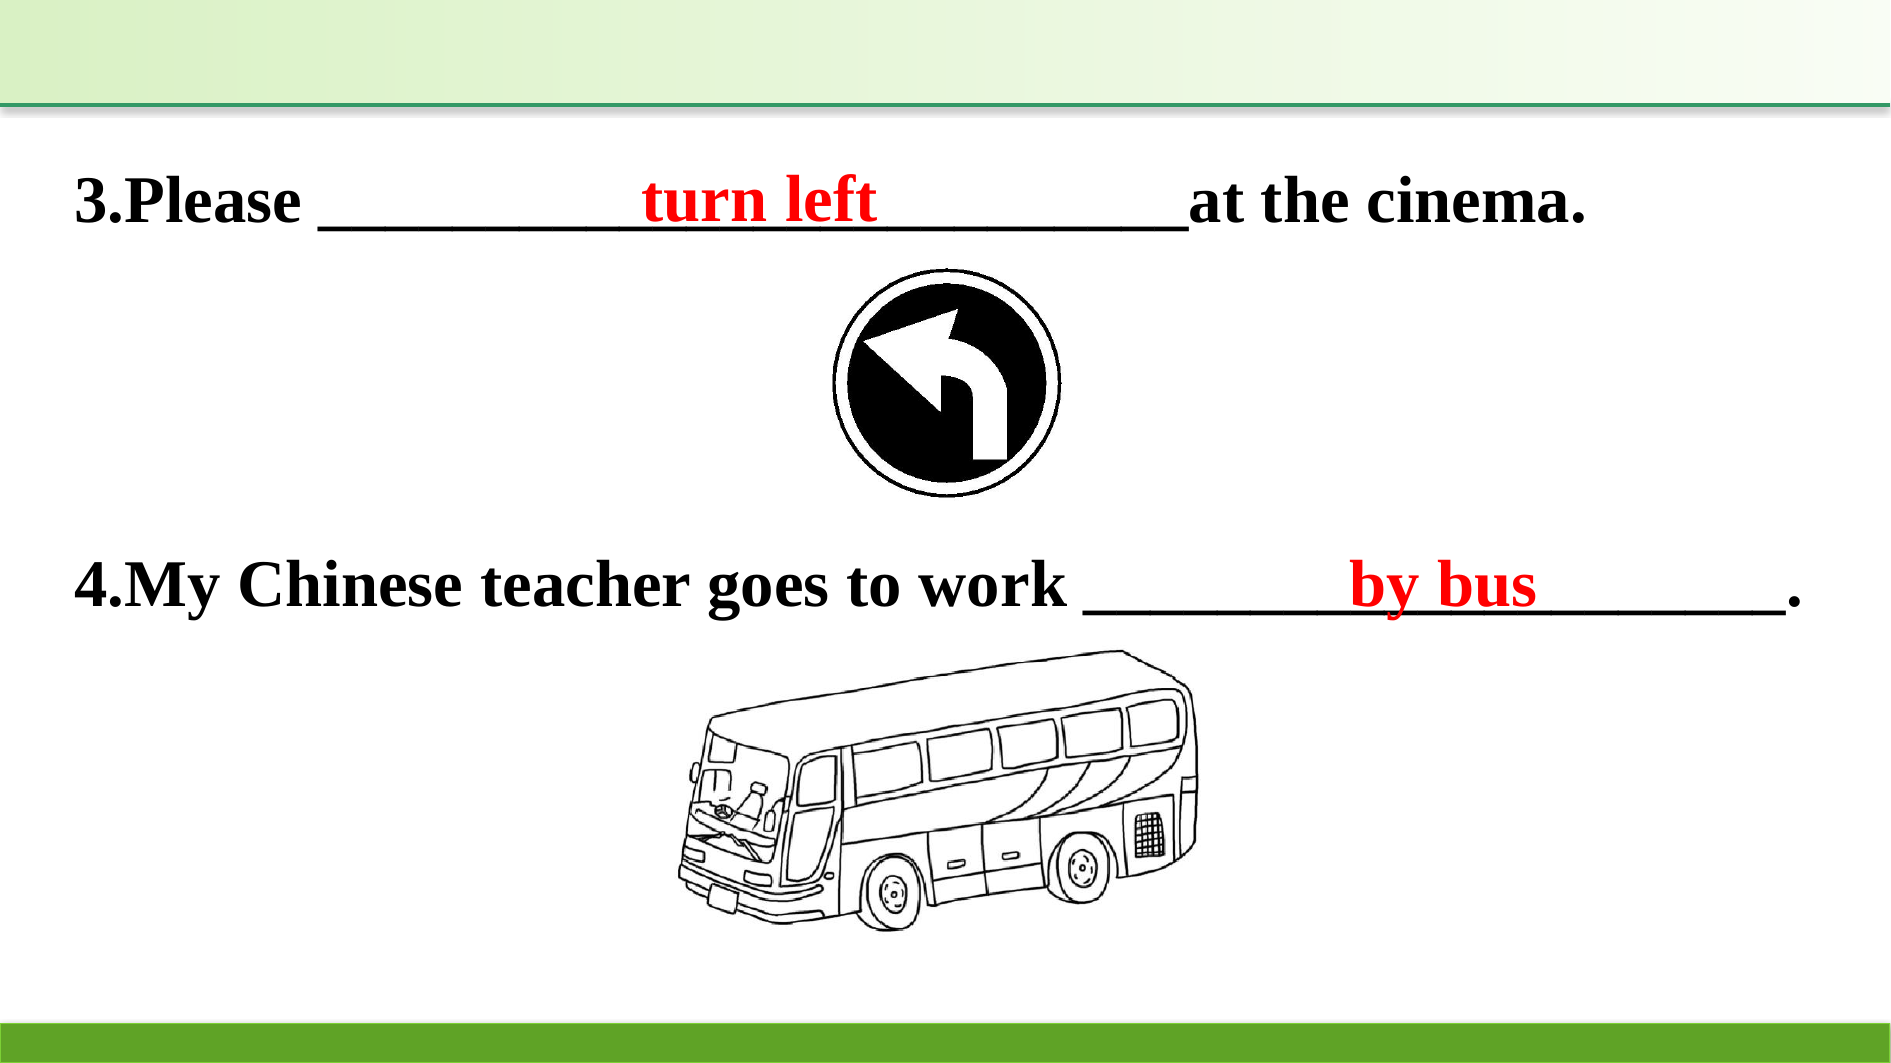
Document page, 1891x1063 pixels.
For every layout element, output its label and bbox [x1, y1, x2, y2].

text_box [59, 132, 1833, 942]
